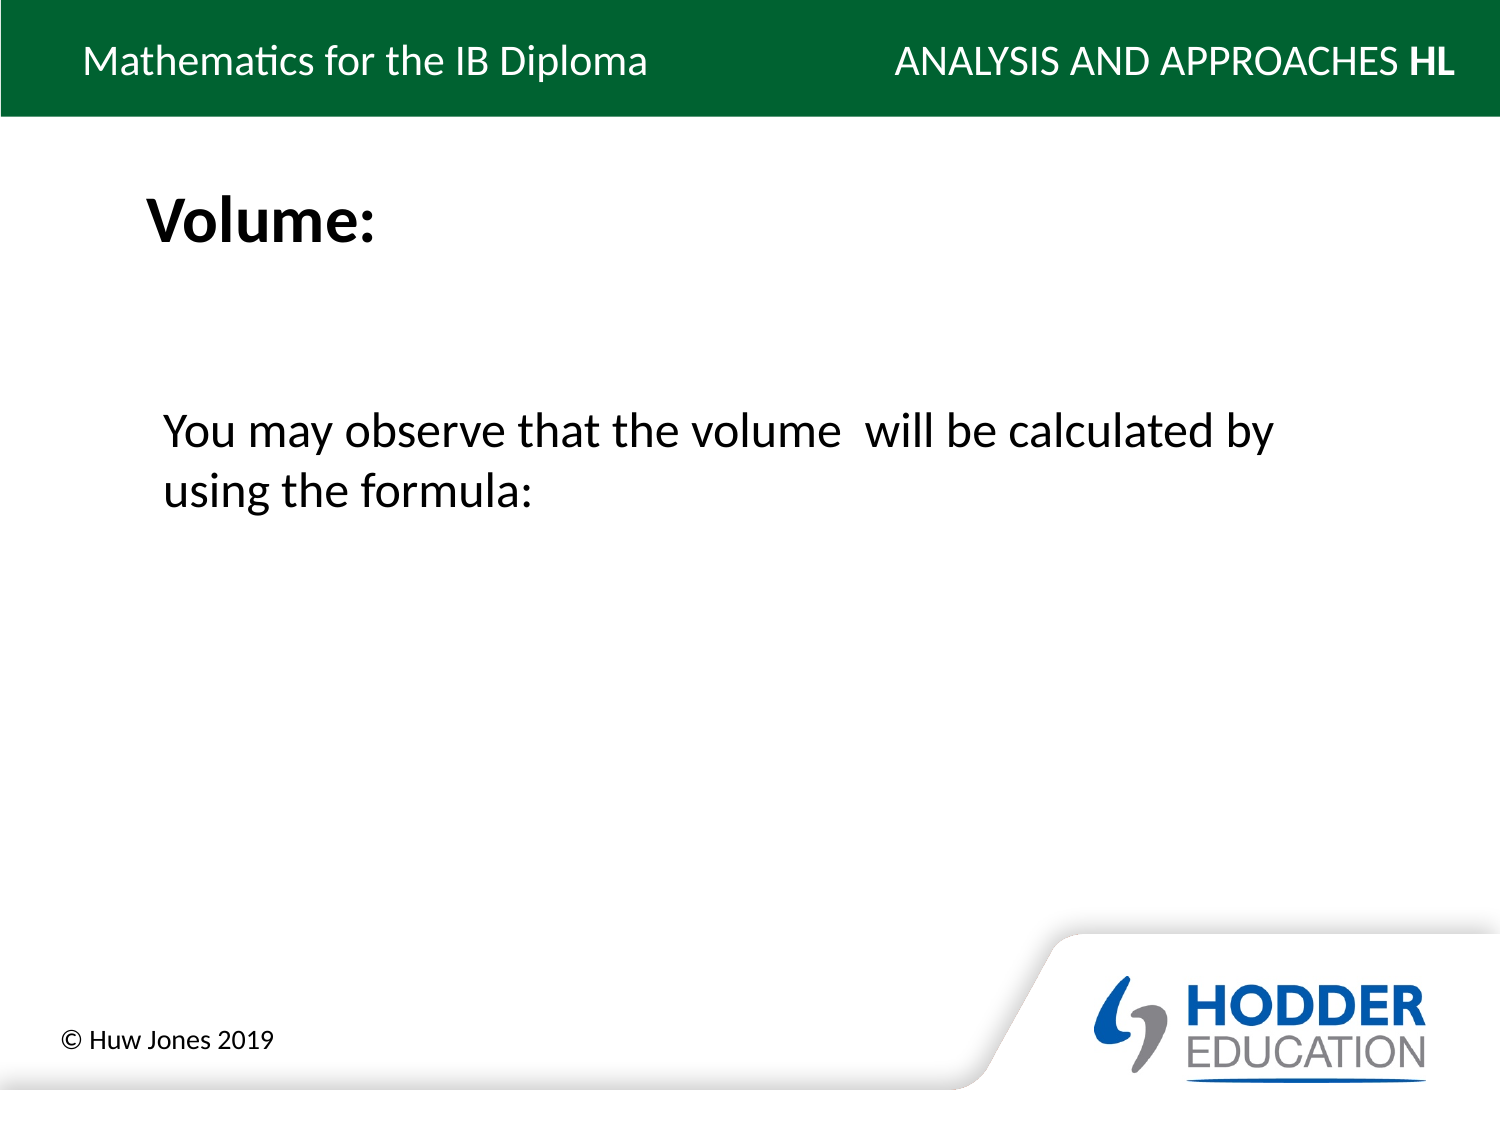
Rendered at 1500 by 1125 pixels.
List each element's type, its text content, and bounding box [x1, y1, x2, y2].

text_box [0, 898, 1500, 1125]
text_box Mathematics for the IB Diploma ANALYSIS AND APPROACHES HL [0, 0, 1500, 118]
text_box Volume: [146, 176, 1271, 257]
